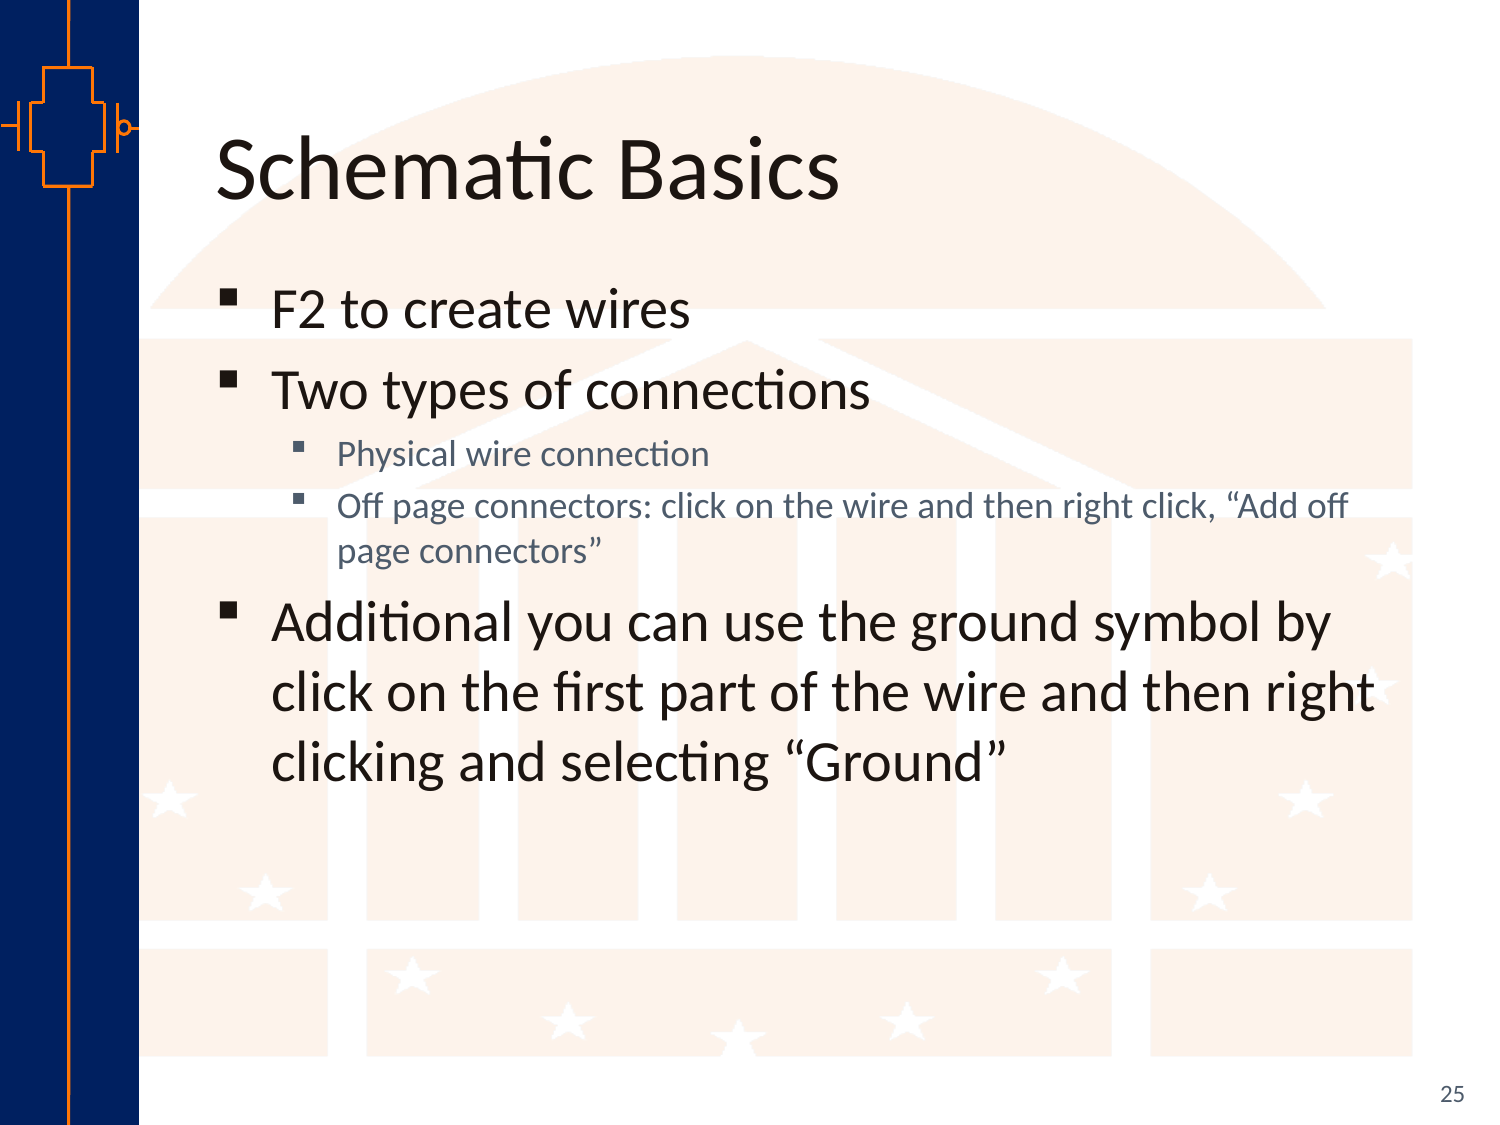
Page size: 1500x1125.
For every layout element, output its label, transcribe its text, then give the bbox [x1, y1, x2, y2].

slide_number 25 [1425, 1062, 1488, 1123]
title Schematic Basics [200, 37, 1388, 225]
list F2 to create wires Two types of connections Physical wire connection Off page connectors: click on the wire and then right click, “Add off page connectors” Additional you can use the ground symbol by click on the first part of the wire and then right clicking and selecting “Ground” [200, 262, 1425, 988]
